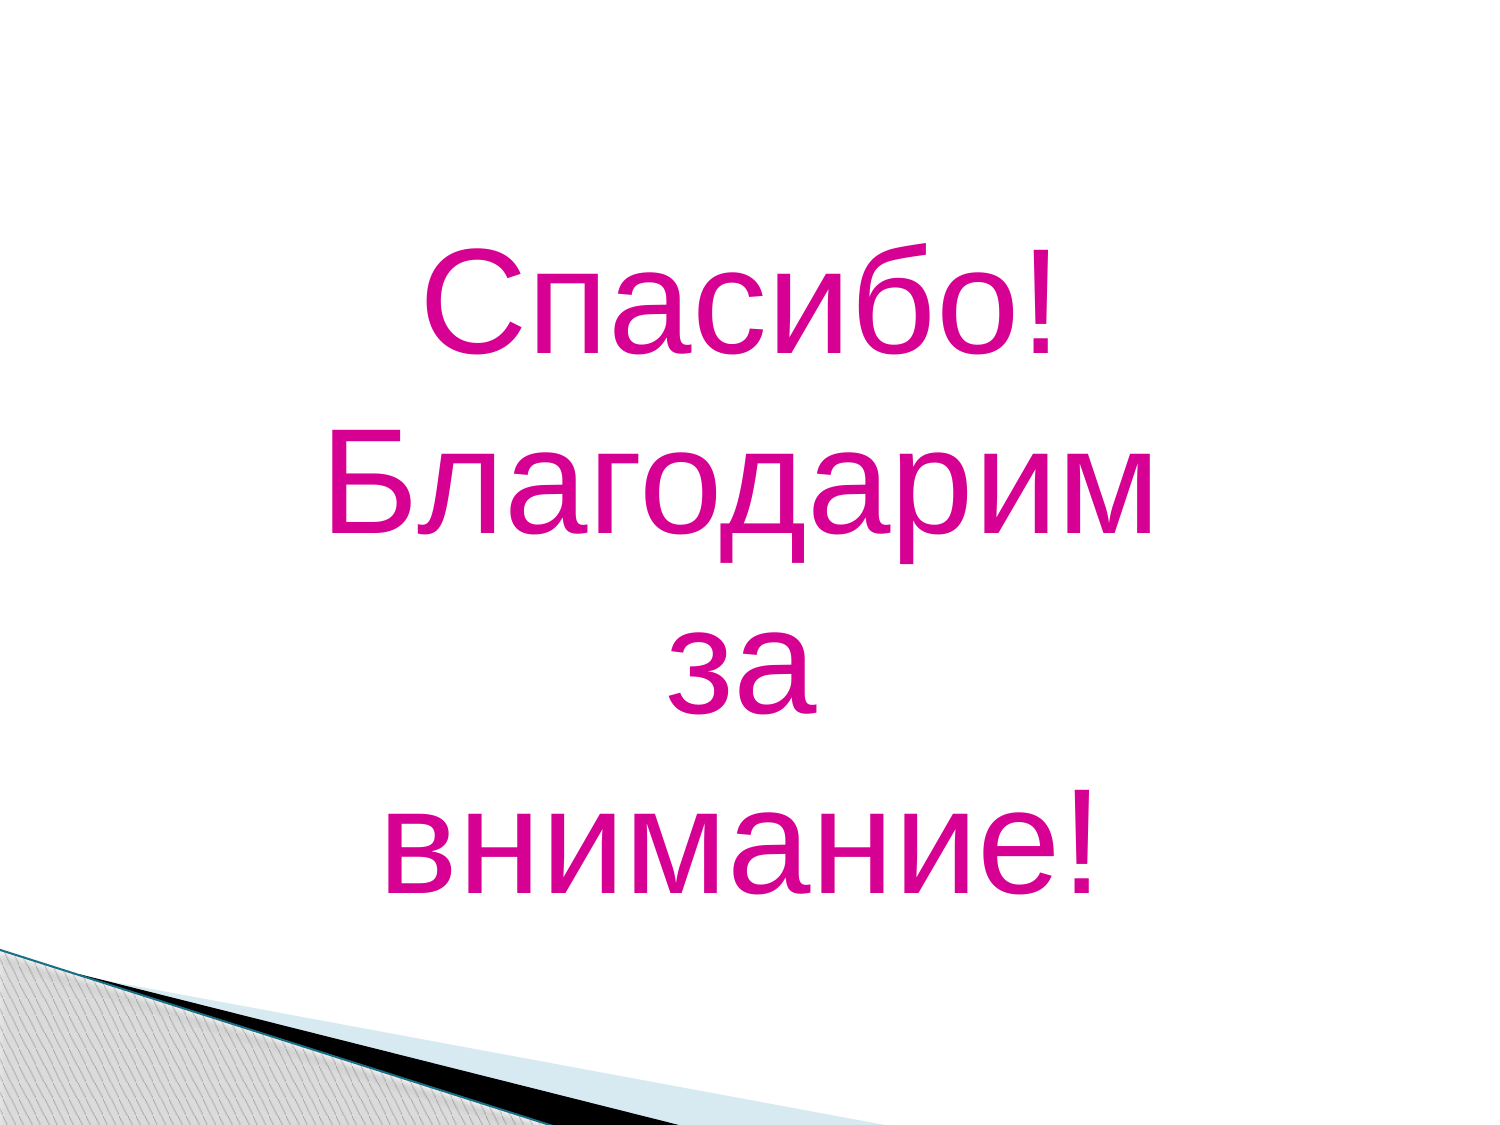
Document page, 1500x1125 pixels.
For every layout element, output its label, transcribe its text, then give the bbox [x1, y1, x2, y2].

text_box Спасибо! Благодарим за внимание! [301, 196, 1181, 931]
